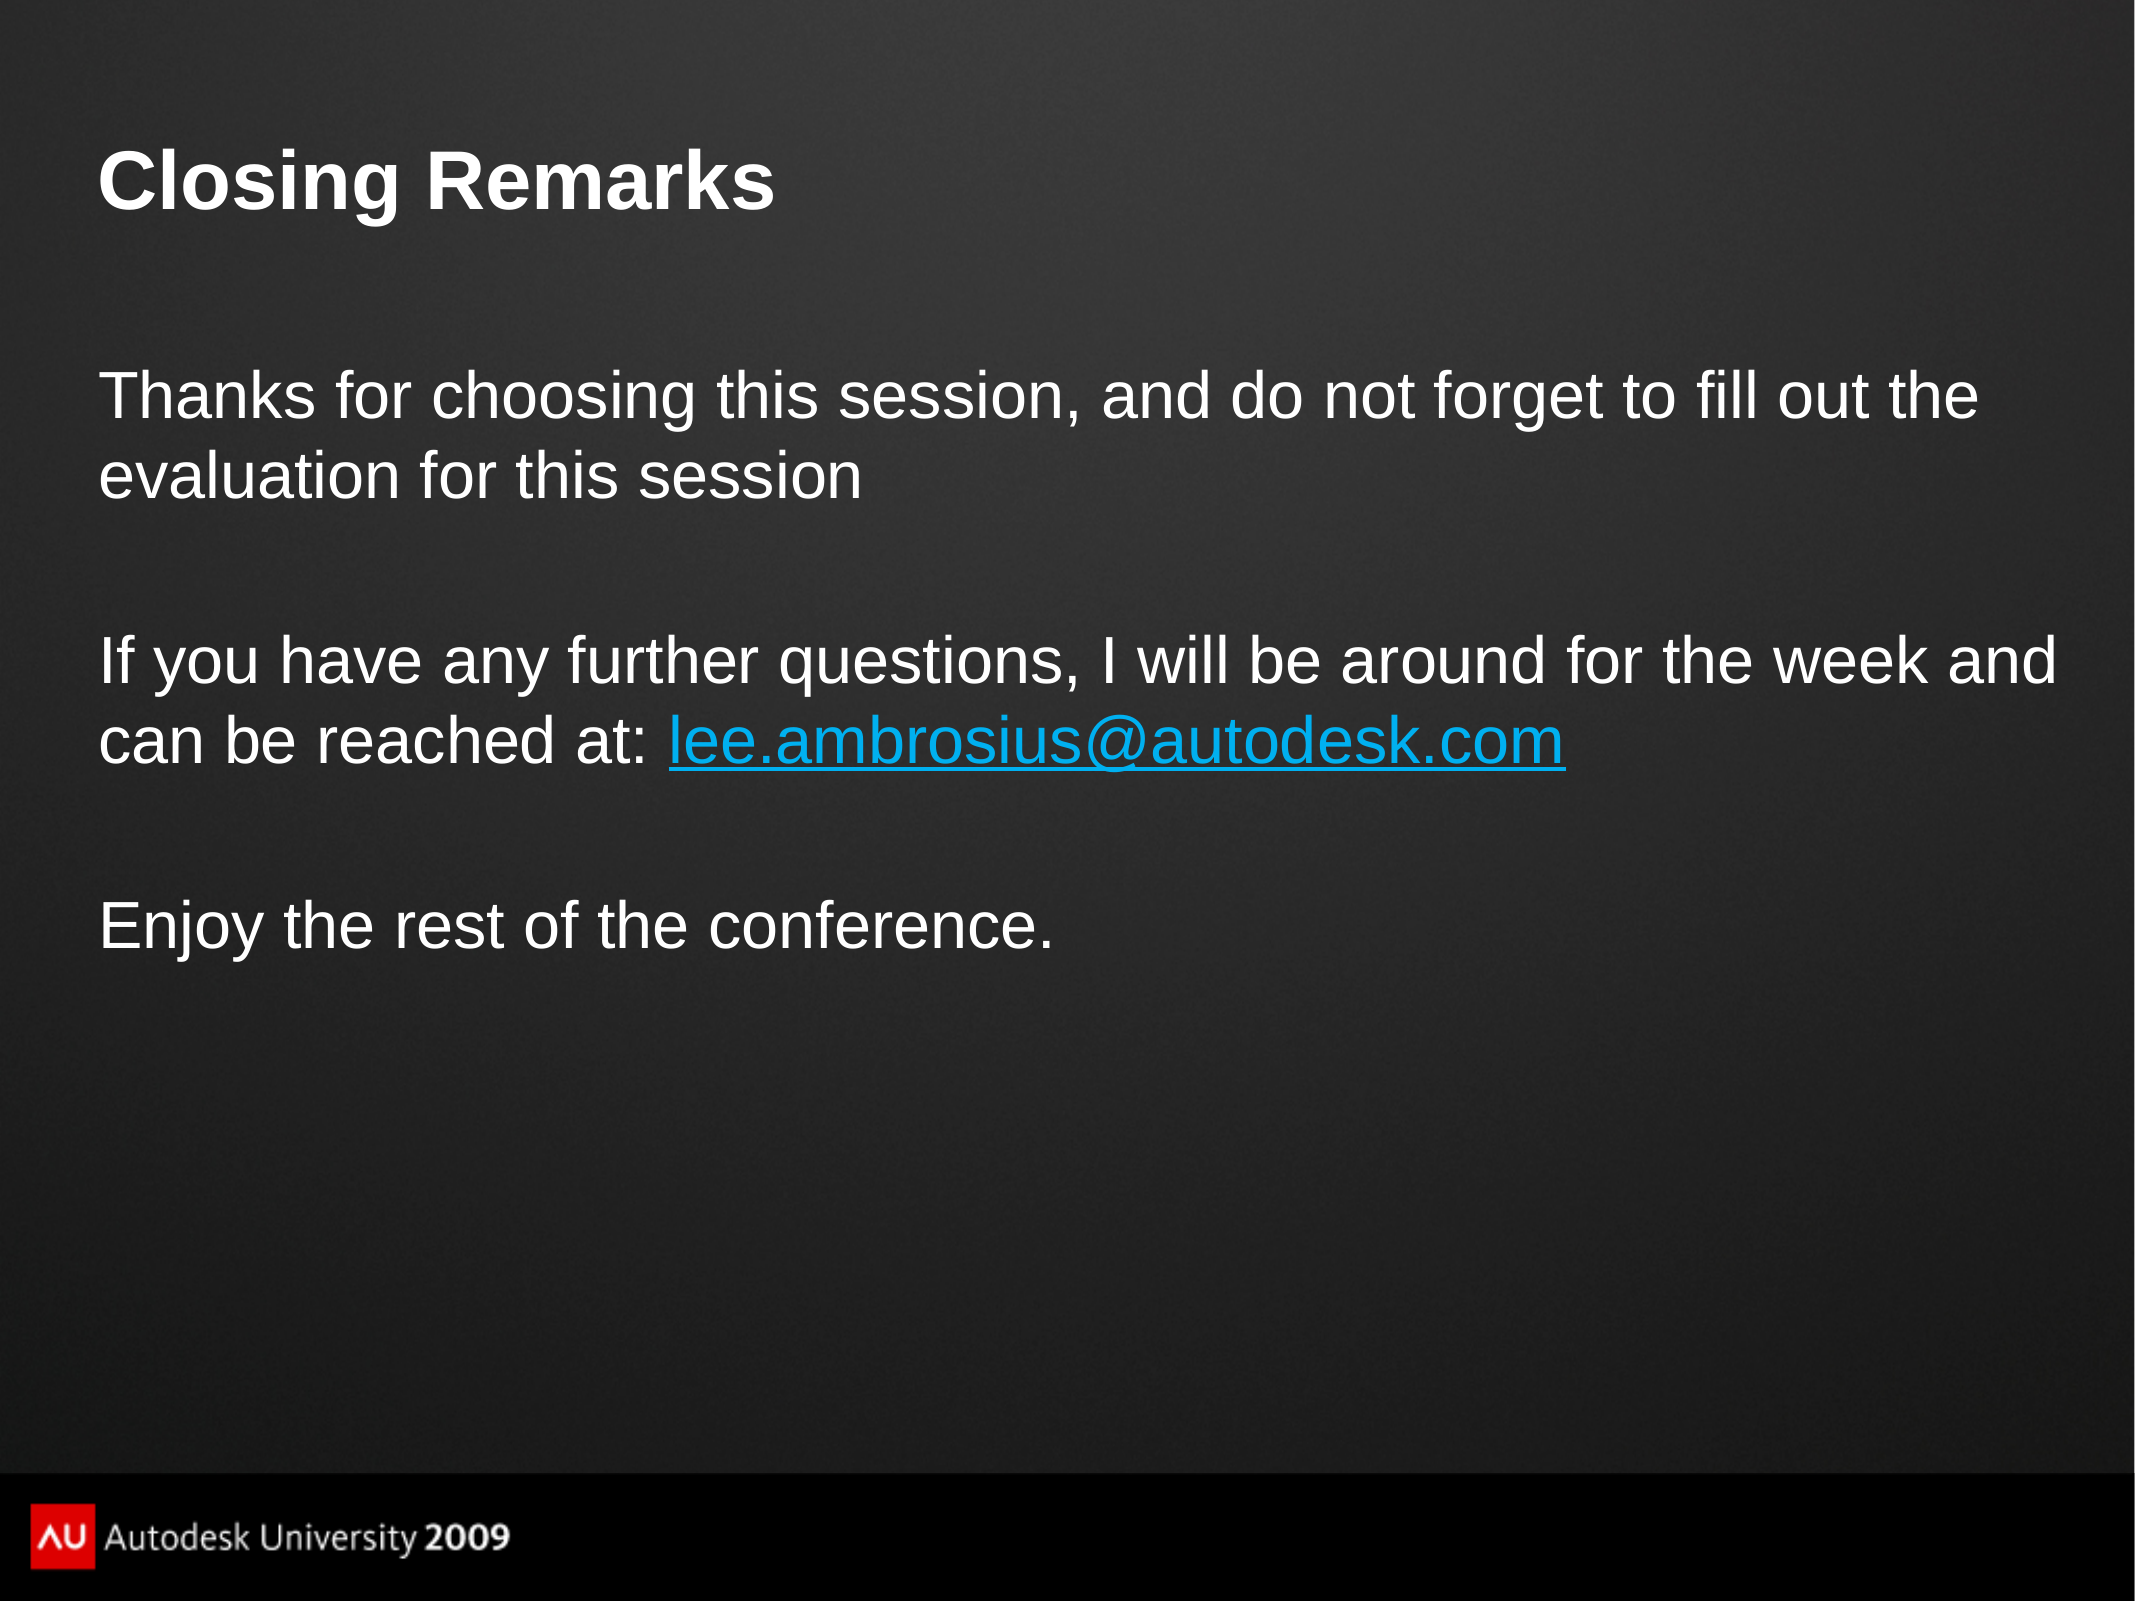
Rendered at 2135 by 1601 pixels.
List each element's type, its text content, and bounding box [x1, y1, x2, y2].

list Thanks for choosing this session, and do not forget to fill out the evaluation for this session If you have any further questions, I will be around for the week and can be reached at: lee.ambrosius@autodesk.com Enjoy the rest of the conference. [97, 351, 2081, 1452]
picture [0, 0, 2135, 1601]
title Closing Remarks [96, 59, 2028, 293]
